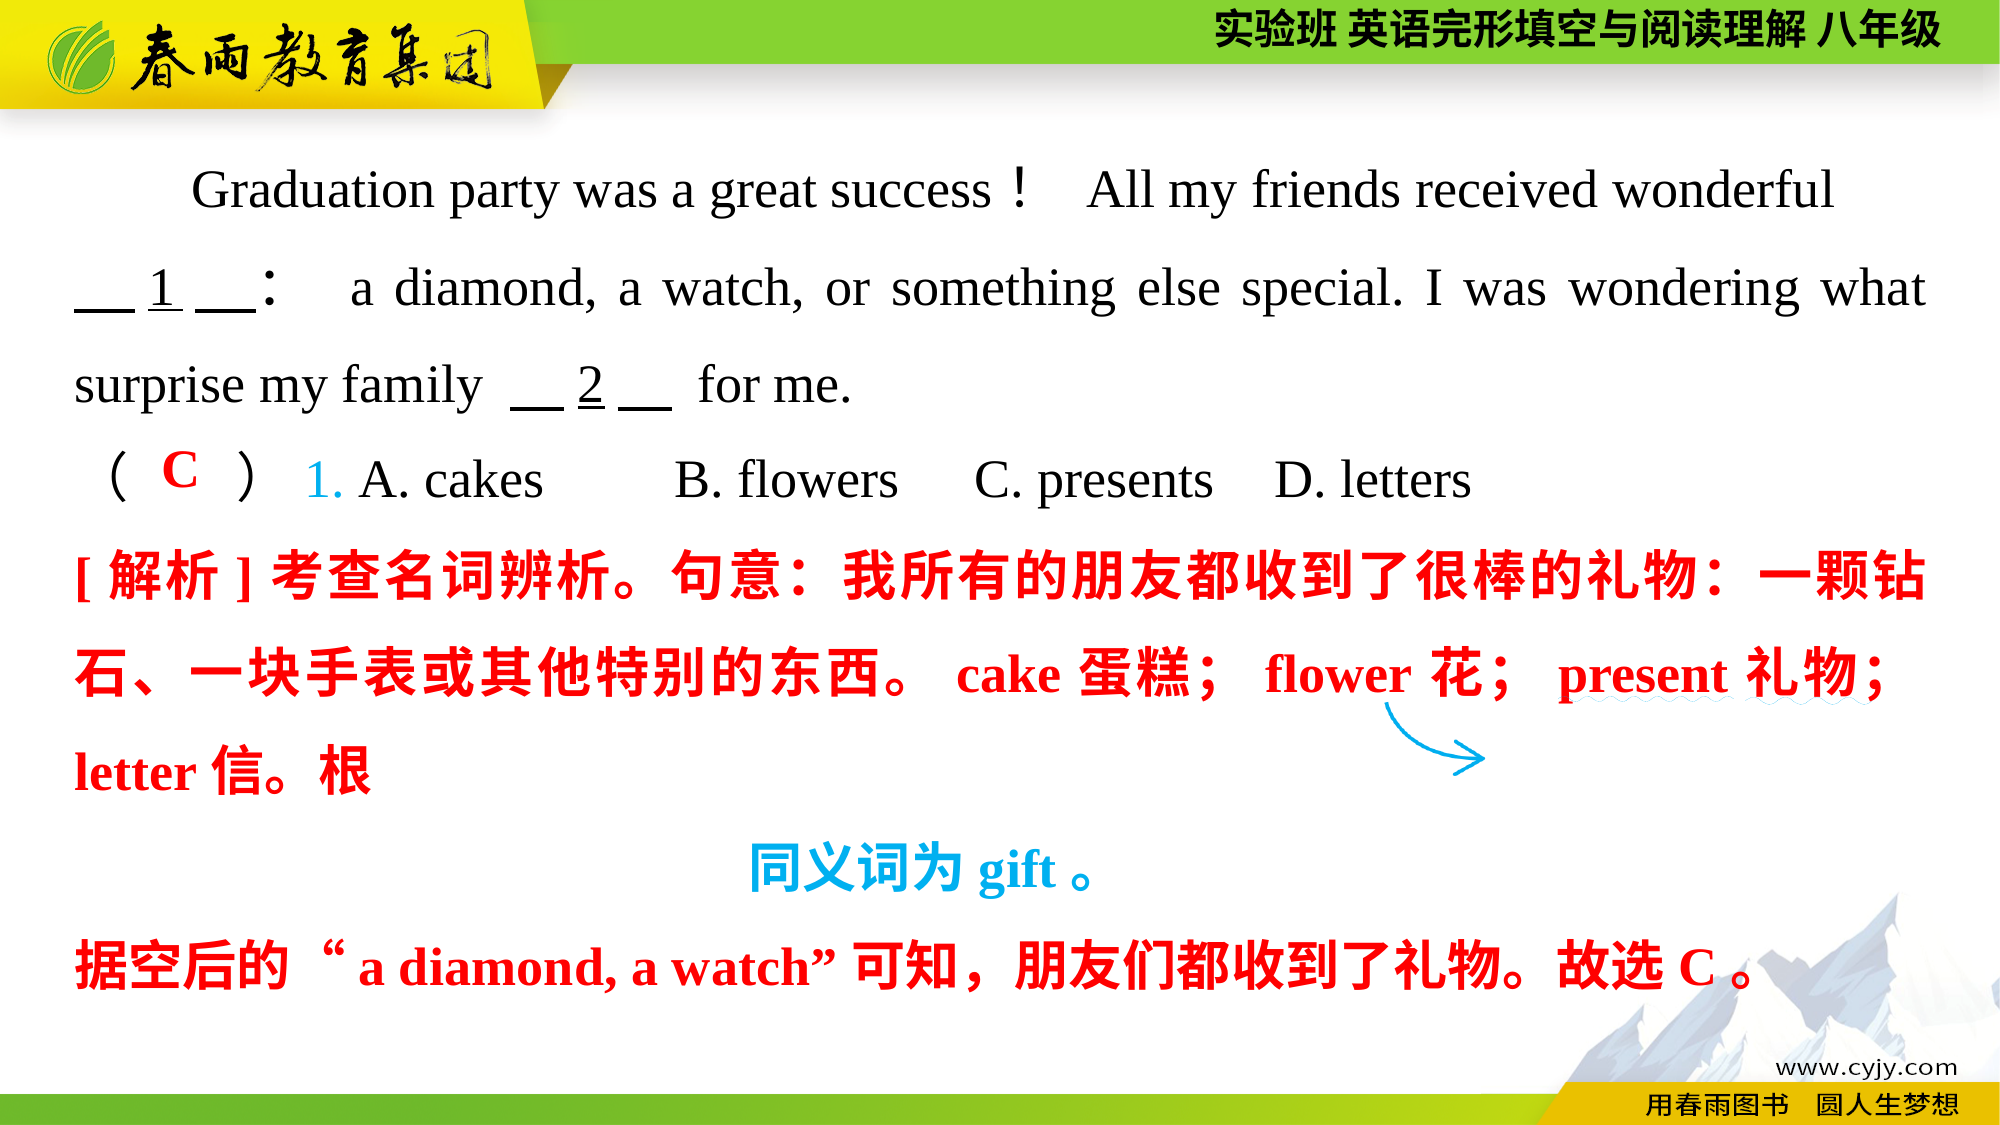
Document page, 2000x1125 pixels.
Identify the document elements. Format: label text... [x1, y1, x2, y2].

text_box [解析]考查名词辨析。句意：我所有的朋友都收到了很棒的礼物：一颗钻石、一块手表或其他特别的东西。cake蛋糕；flower花；present礼物；letter信。根 同义词为gift。 据空后的“a diamond, a watch”可知，朋友们都收到了礼物。故选C。 [59, 501, 1944, 1069]
list Graduation party was a great success！ All my friends received wonderful 1 ： a diamond, a watch, or something else special. I was wondering what surprise my family 2 for me. [59, 113, 1944, 402]
text_box （ ）1. A. cakes B. flowers C. presents D. letters [59, 402, 1944, 501]
picture [0, 0, 2000, 1125]
text_box C [146, 426, 216, 501]
